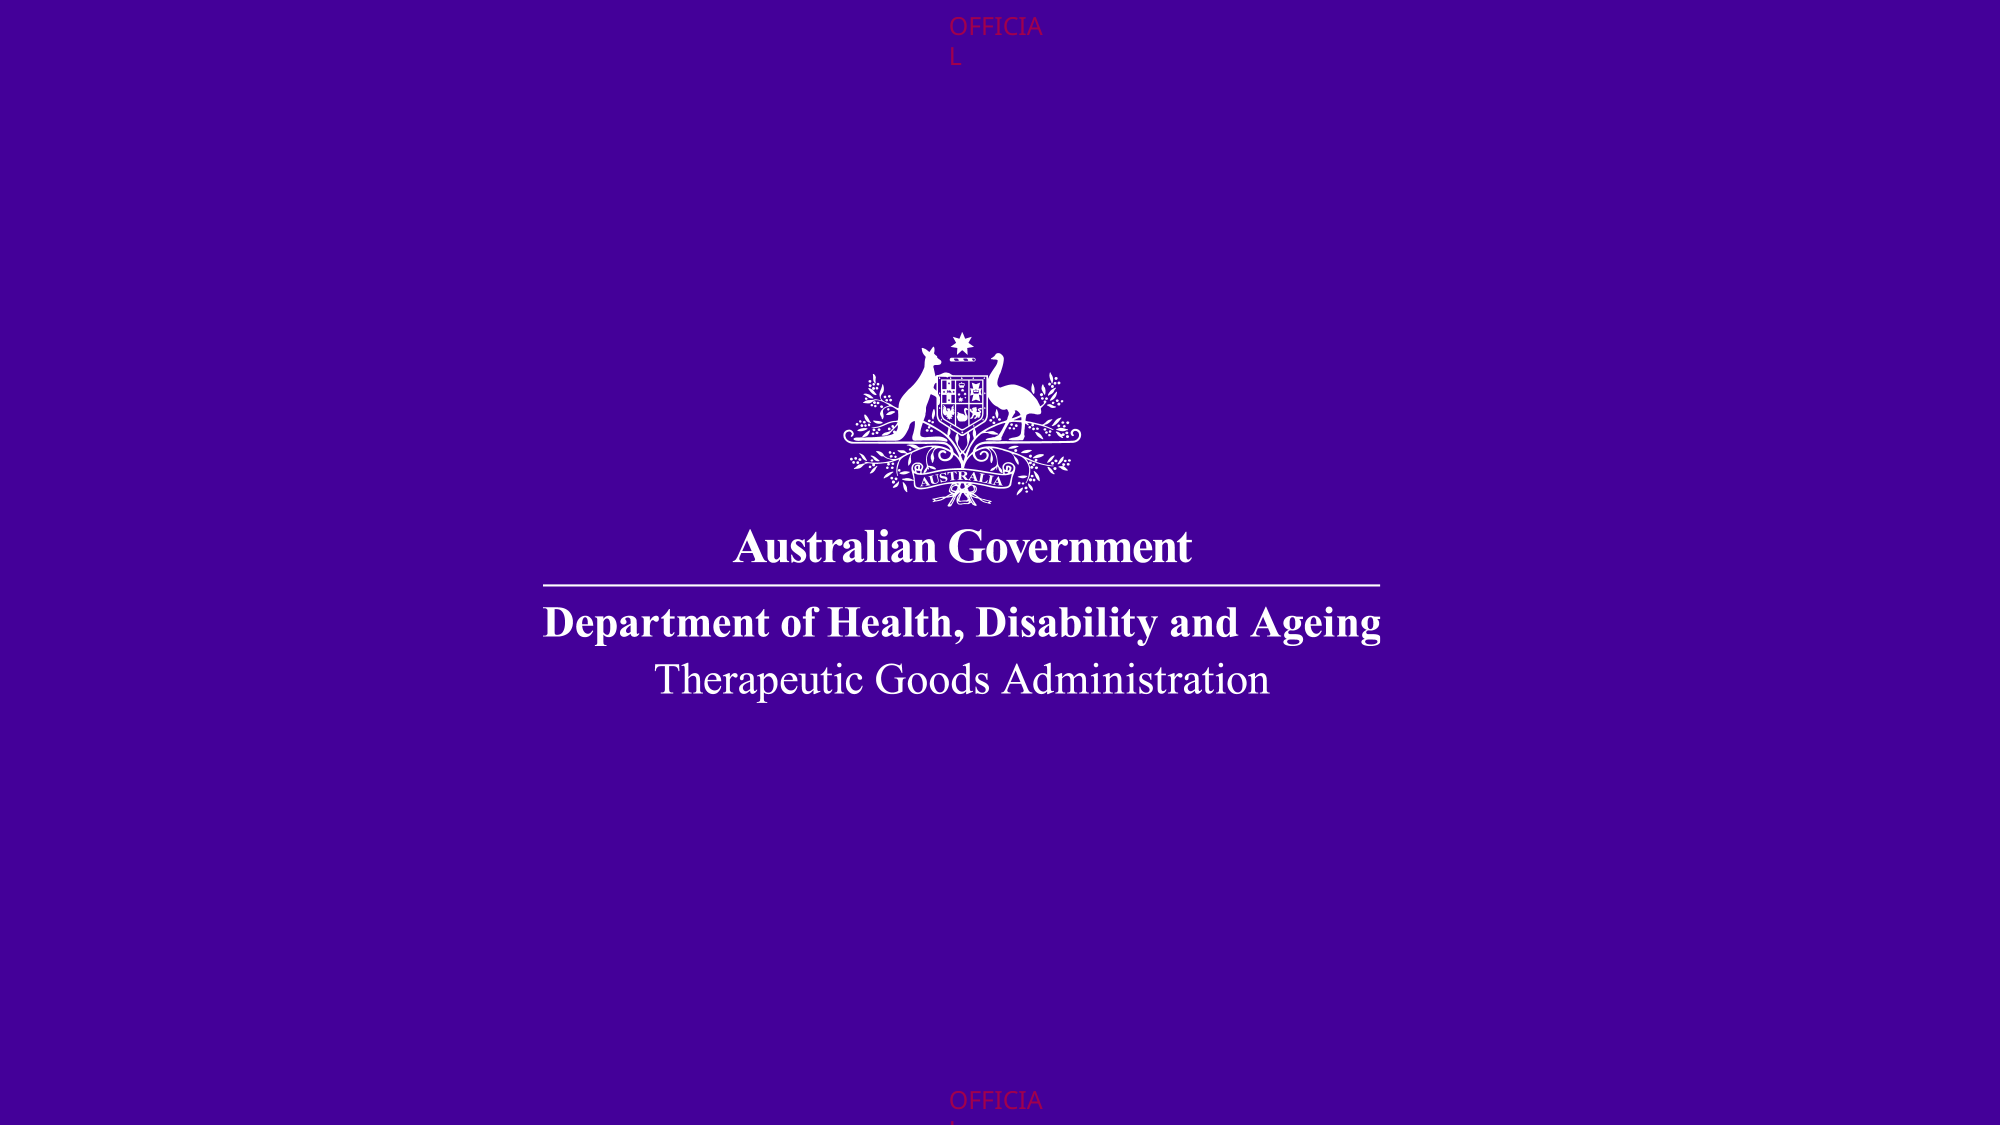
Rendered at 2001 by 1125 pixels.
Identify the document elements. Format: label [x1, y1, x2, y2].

picture [543, 332, 1381, 703]
